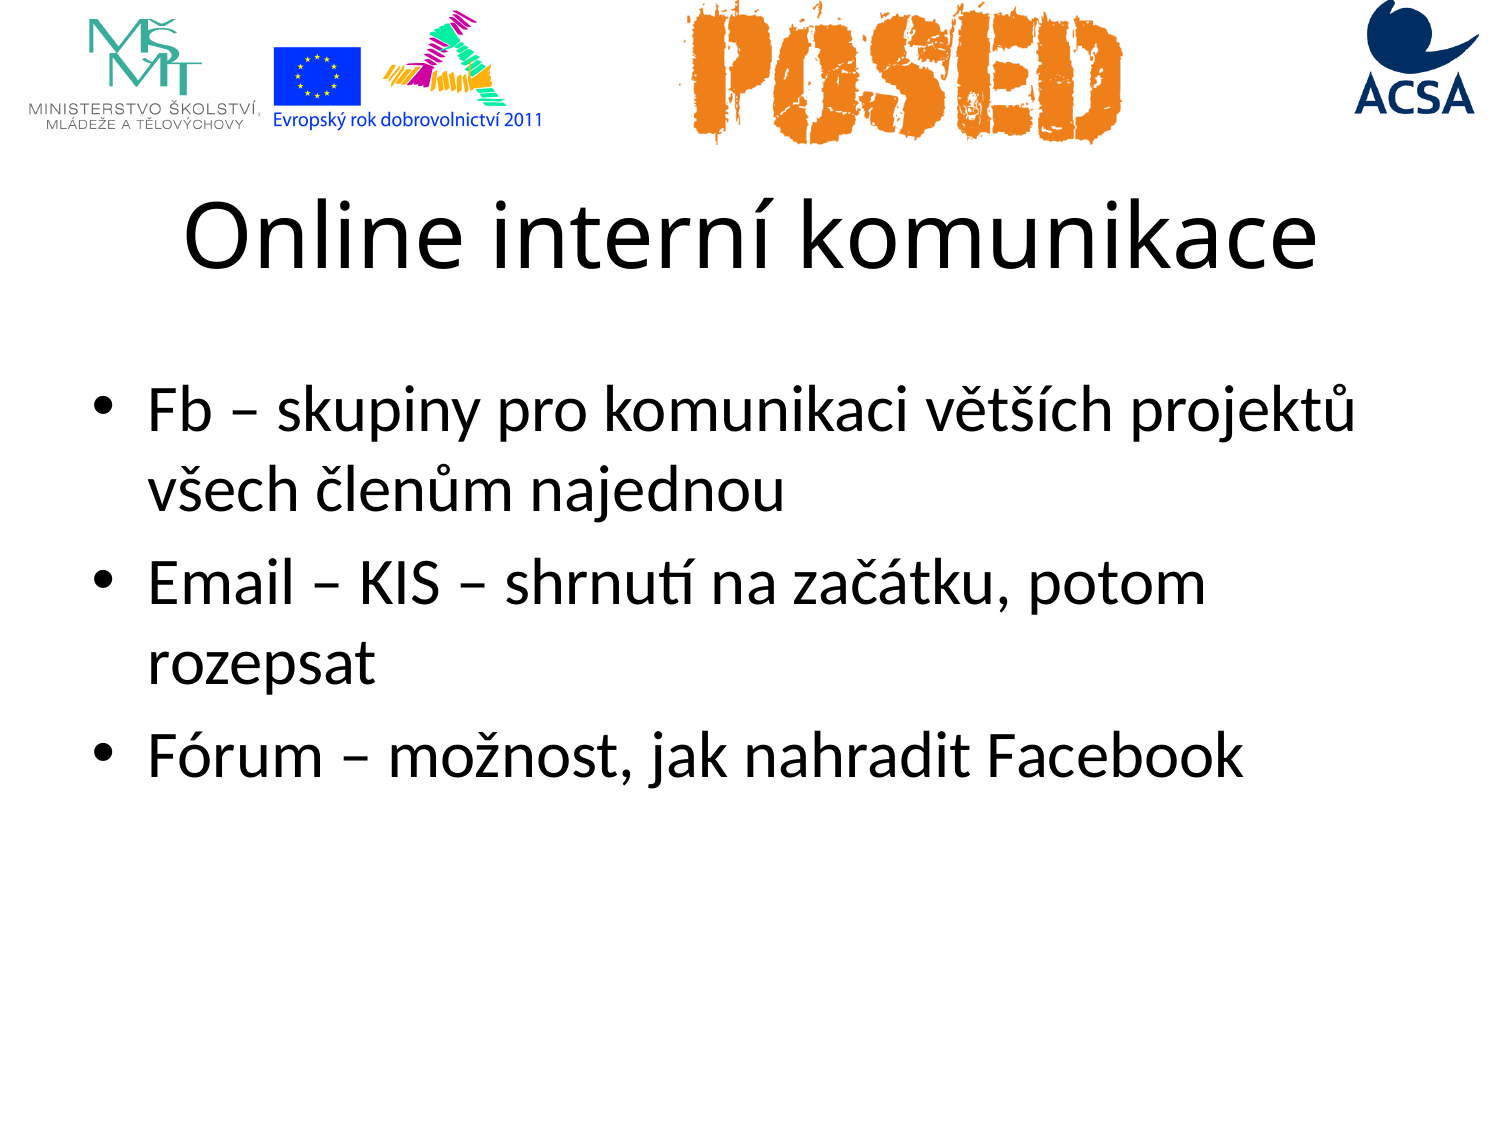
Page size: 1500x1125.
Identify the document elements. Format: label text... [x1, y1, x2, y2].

picture [17, 0, 549, 138]
list Fb – skupiny pro komunikaci větších projektů všech členům najednou Email – KIS – shrnutí na začátku, potom rozepsat Fórum – možnost, jak nahradit Facebook [76, 356, 1427, 1100]
picture [679, 0, 1123, 137]
title Online interní komunikace [76, 137, 1427, 327]
picture [1354, 0, 1479, 114]
